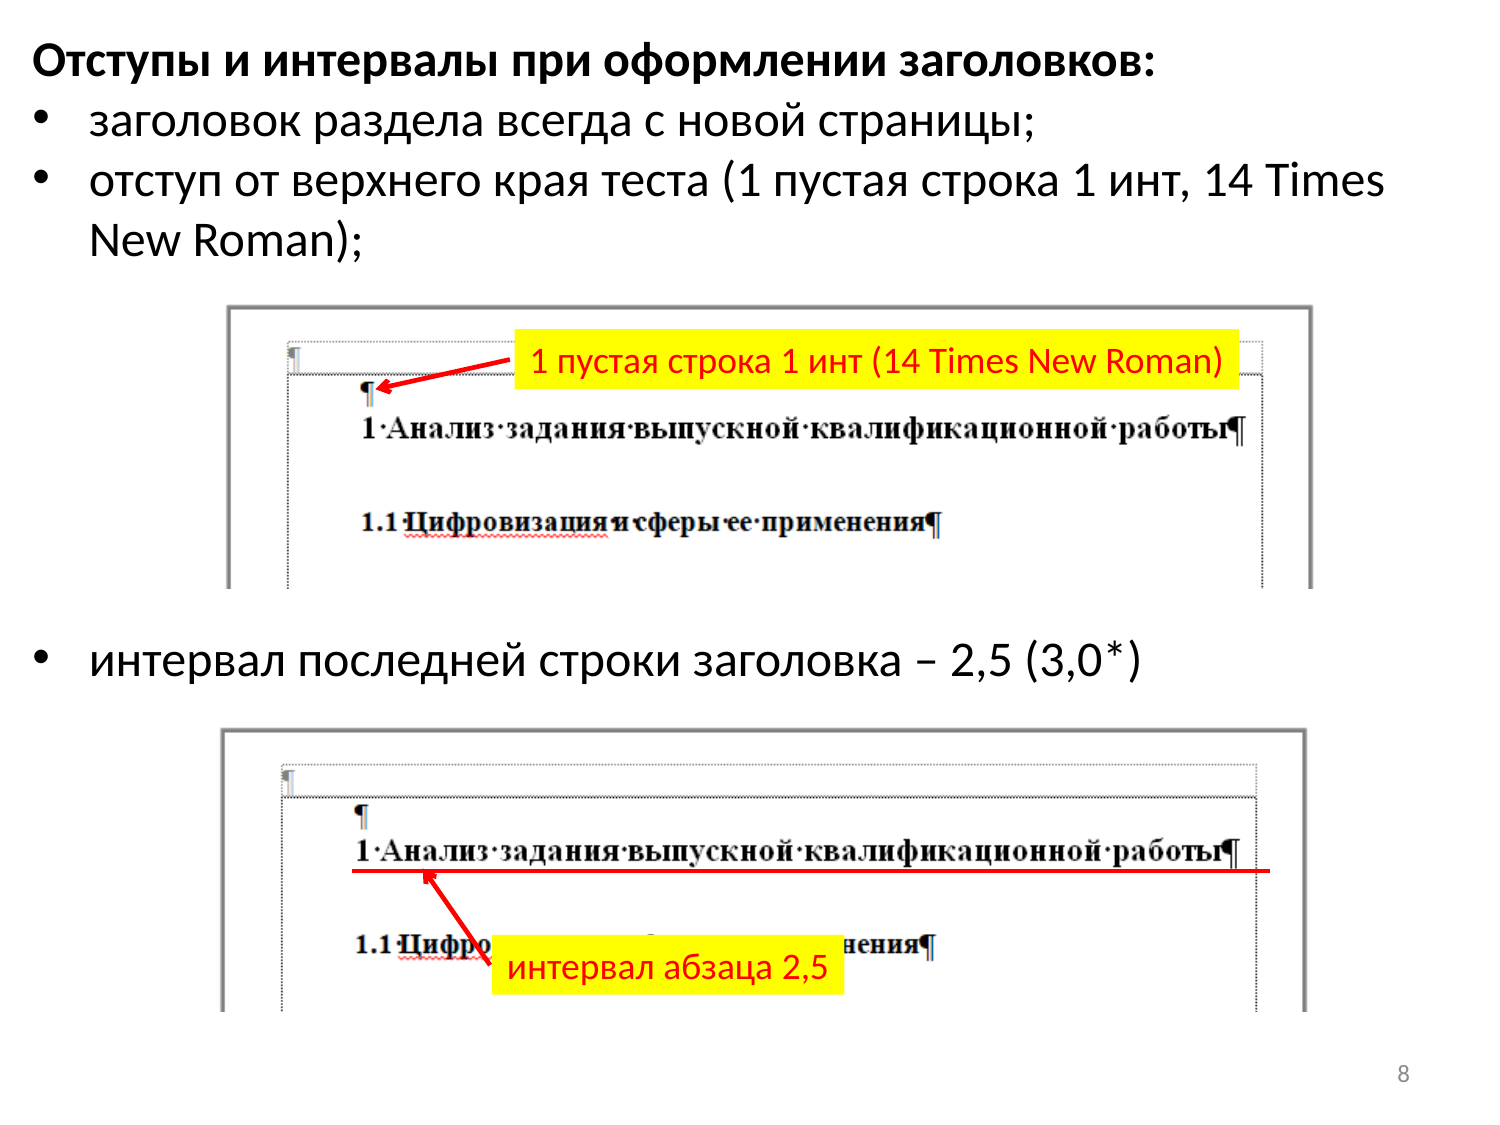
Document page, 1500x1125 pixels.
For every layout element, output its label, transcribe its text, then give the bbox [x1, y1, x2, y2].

picture [217, 302, 1329, 589]
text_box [375, 359, 511, 390]
text_box Отступы и интервалы при оформлении заголовков: заголовок раздела всегда с новой страницы; отступ от верхнего края теста (1 пустая строка 1 инт, 14 Times New Roman); интервал последней строки заголовка – 2,5 (3,0*) [17, 19, 1483, 814]
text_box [422, 879, 491, 966]
slide_number 8 [1074, 1042, 1425, 1103]
picture [210, 725, 1323, 1012]
